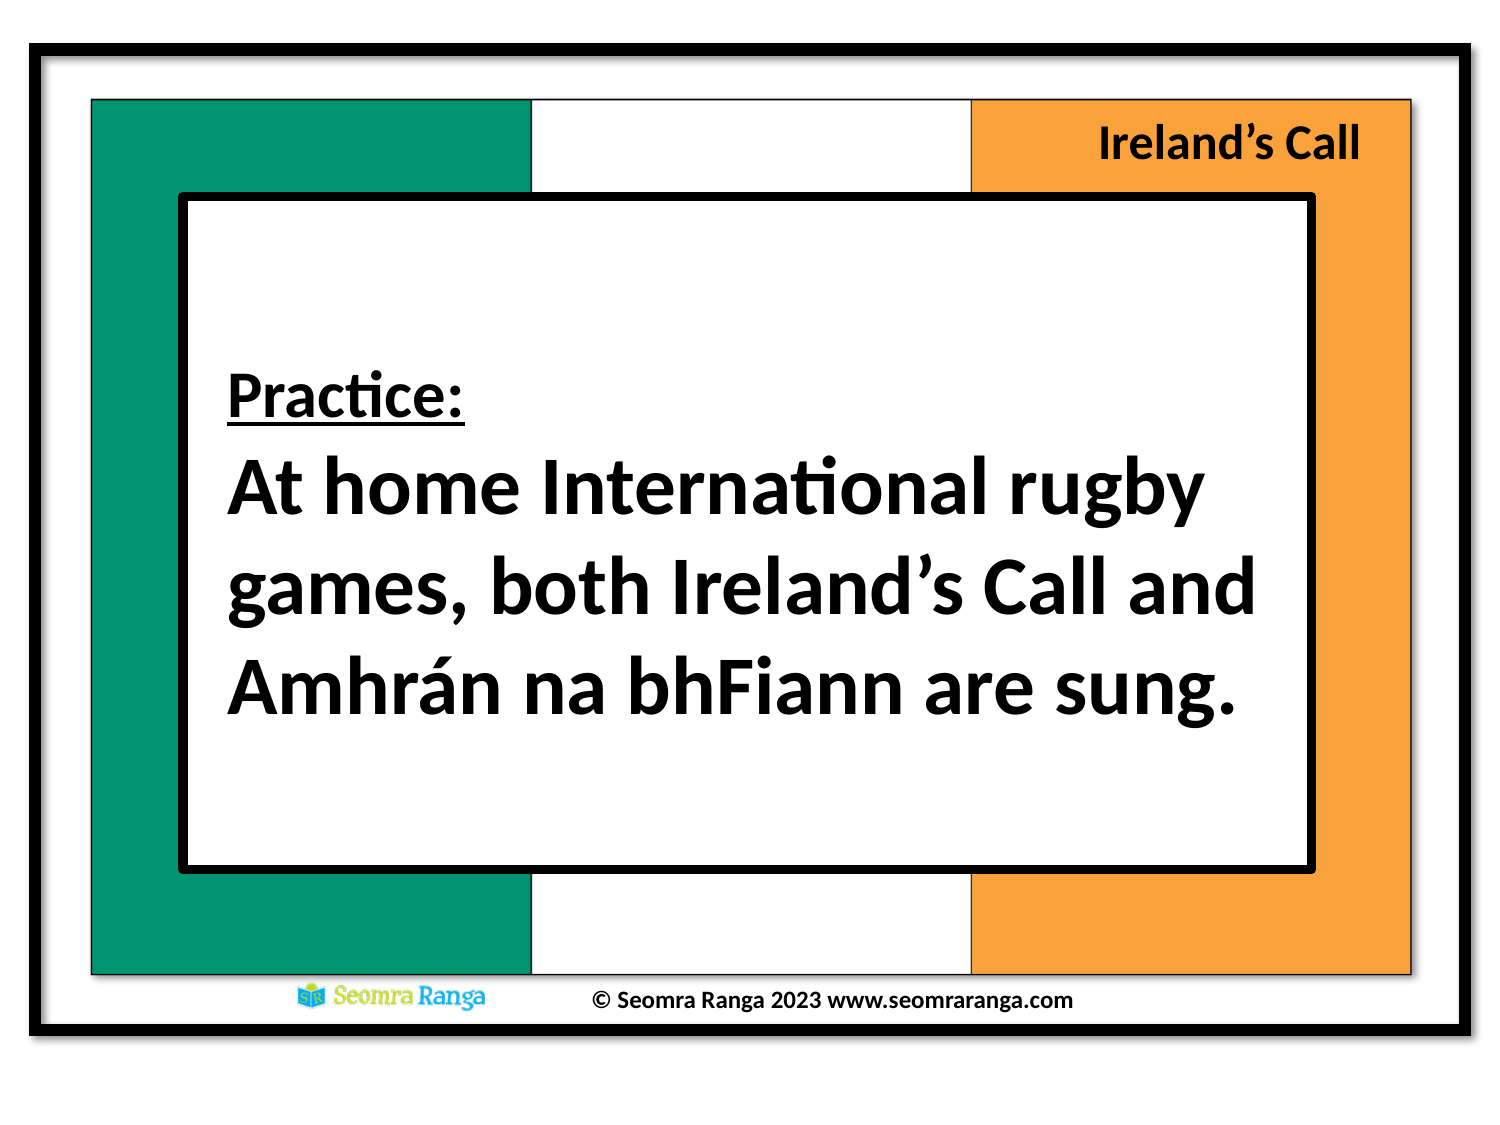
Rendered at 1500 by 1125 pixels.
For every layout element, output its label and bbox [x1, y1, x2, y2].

picture [41, 55, 1459, 1024]
